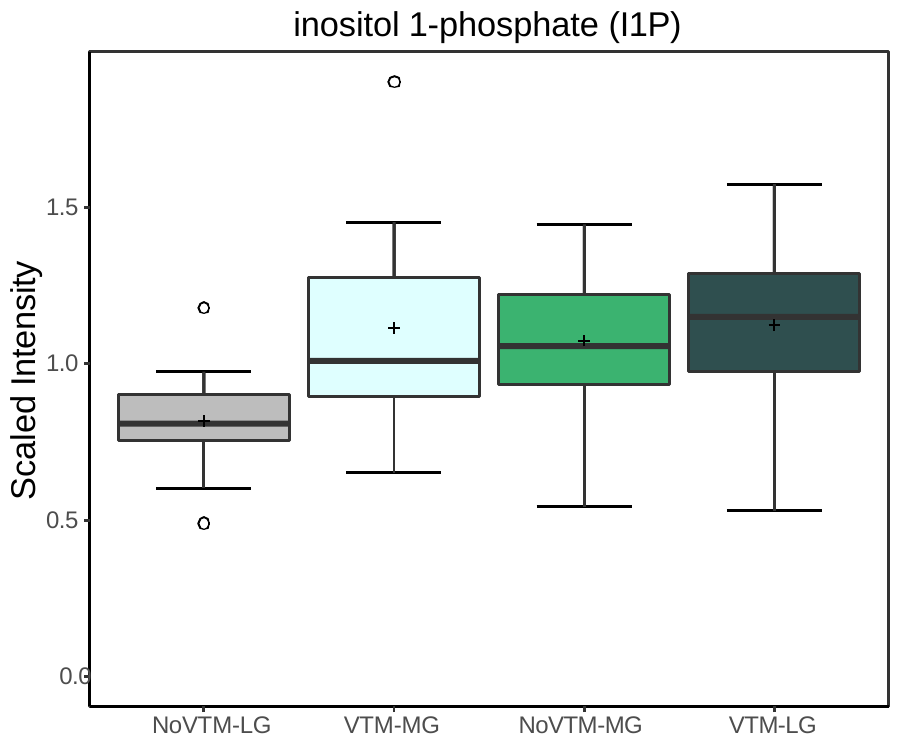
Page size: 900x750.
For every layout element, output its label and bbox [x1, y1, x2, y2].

text_box [291, 0, 687, 44]
text_box [1, 256, 82, 534]
text_box [83, 50, 891, 738]
footer [57, 661, 95, 750]
text_box [44, 189, 82, 220]
slide_number [150, 713, 292, 750]
